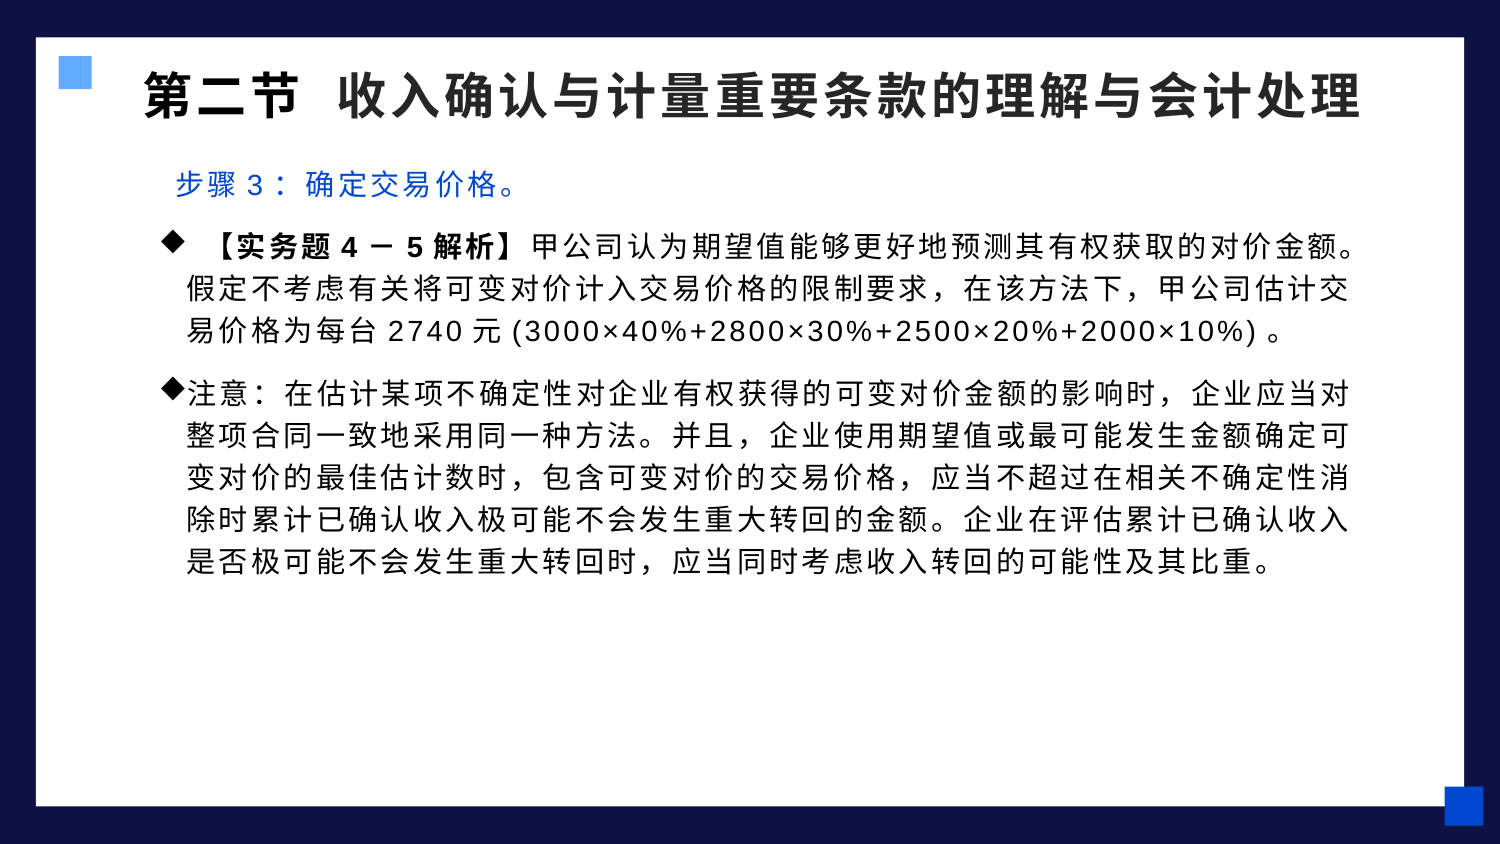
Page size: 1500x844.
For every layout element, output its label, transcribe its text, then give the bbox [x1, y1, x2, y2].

text_box 第二节 收入确认与计量重要条款的理解与会计处理 [99, 43, 1400, 133]
list 步骤3：确定交易价格。 【实务题4－5解析】甲公司认为期望值能够更好地预测其有权获取的对价金额。假定不考虑有关将可变对价计入交易价格的限制要求，在该方法下，甲公司估计交易价格为每台2740元(3000×40%+2800×30%+2500×20%+2000×10%)。 注意：在估计某项不确定性对企业有权获得的可变对价金额的影响时，企业应当对整项合同一致地采用同一种方法。并且，企业使用期望值或最可能发生金额确定可变对价的最佳估计数时，包含可变对价的交易价格，应当不超过在相关不确定性消除时累计已确认收入极可能不会发生重大转回的金额。企业在评估累计已确认收入是否极可能不会发生重大转回时，应当同时考虑收入转回的可能性及其比重。 [141, 158, 1389, 584]
